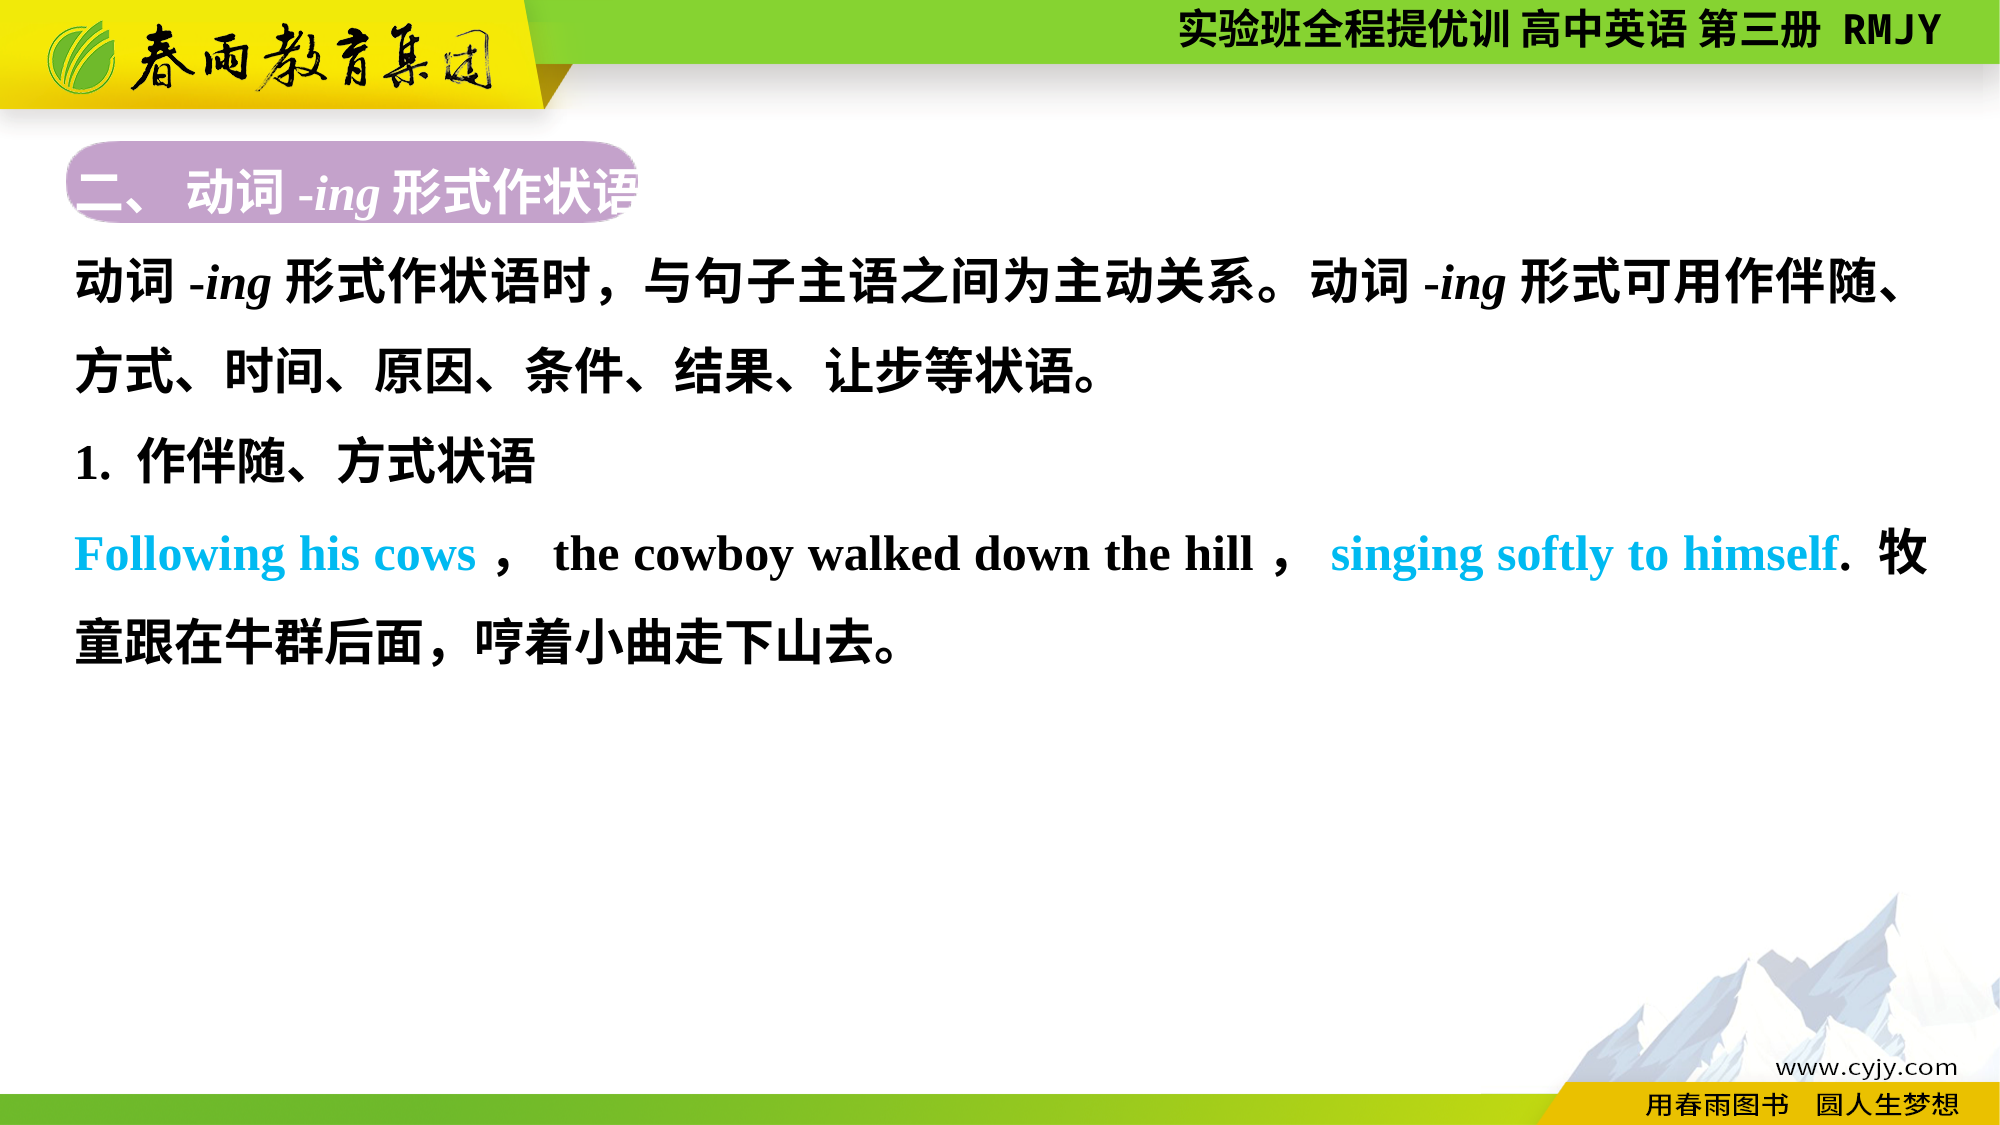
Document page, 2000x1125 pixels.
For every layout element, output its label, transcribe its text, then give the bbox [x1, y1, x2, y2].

picture [0, 0, 2000, 1125]
list 二、 动词-ing形式作状语 动词-ing形式作状语时，与句子主语之间为主动关系。动词-ing形式可用作伴随、方式、时间、原因、条件、结果、让步等状语。 1. 作伴随、方式状语 Following his cows，the cowboy walked down the hill，singing softly to himself. 牧童跟在牛群后面，哼着小曲走下山去。 [59, 122, 1944, 672]
